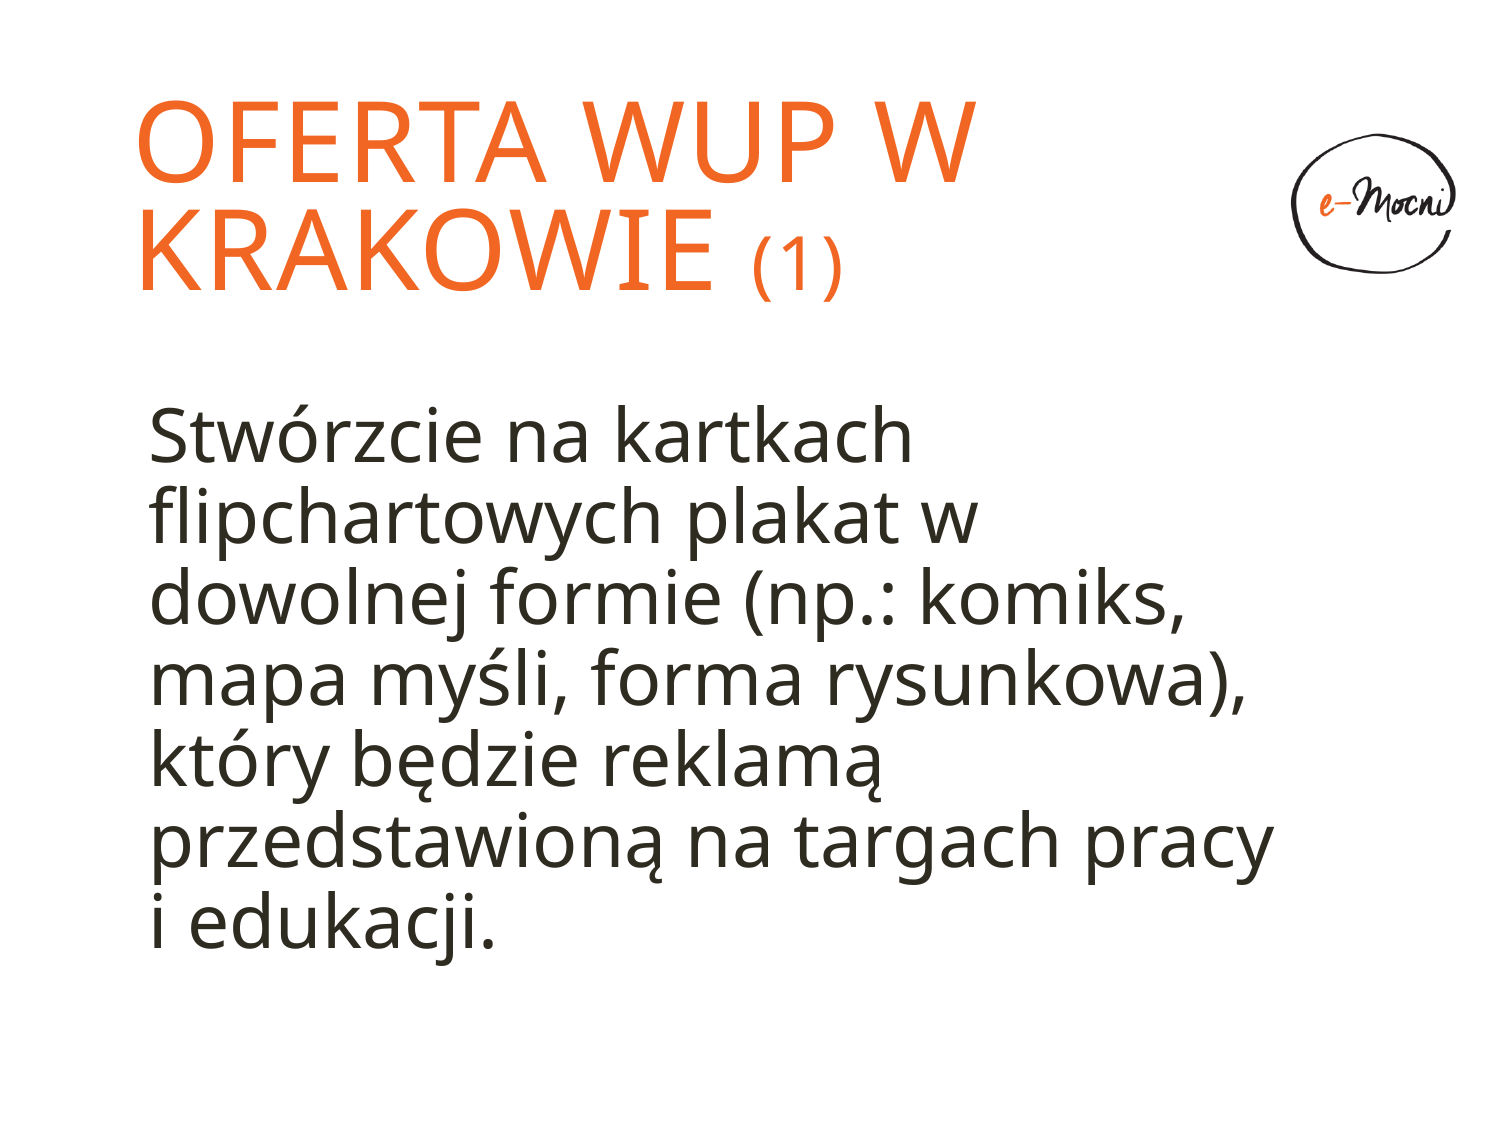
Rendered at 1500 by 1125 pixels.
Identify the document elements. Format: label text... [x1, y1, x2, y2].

list Stwórzcie na kartkach flipchartowych plakat w dowolnej formie (np.: komiks, mapa myśli, forma rysunkowa), który będzie reklamą przedstawioną na targach pracy i edukacji. [141, 390, 1311, 1058]
picture [1234, 120, 1500, 288]
title Oferta wup w Krakowie (1) [117, 88, 1374, 320]
